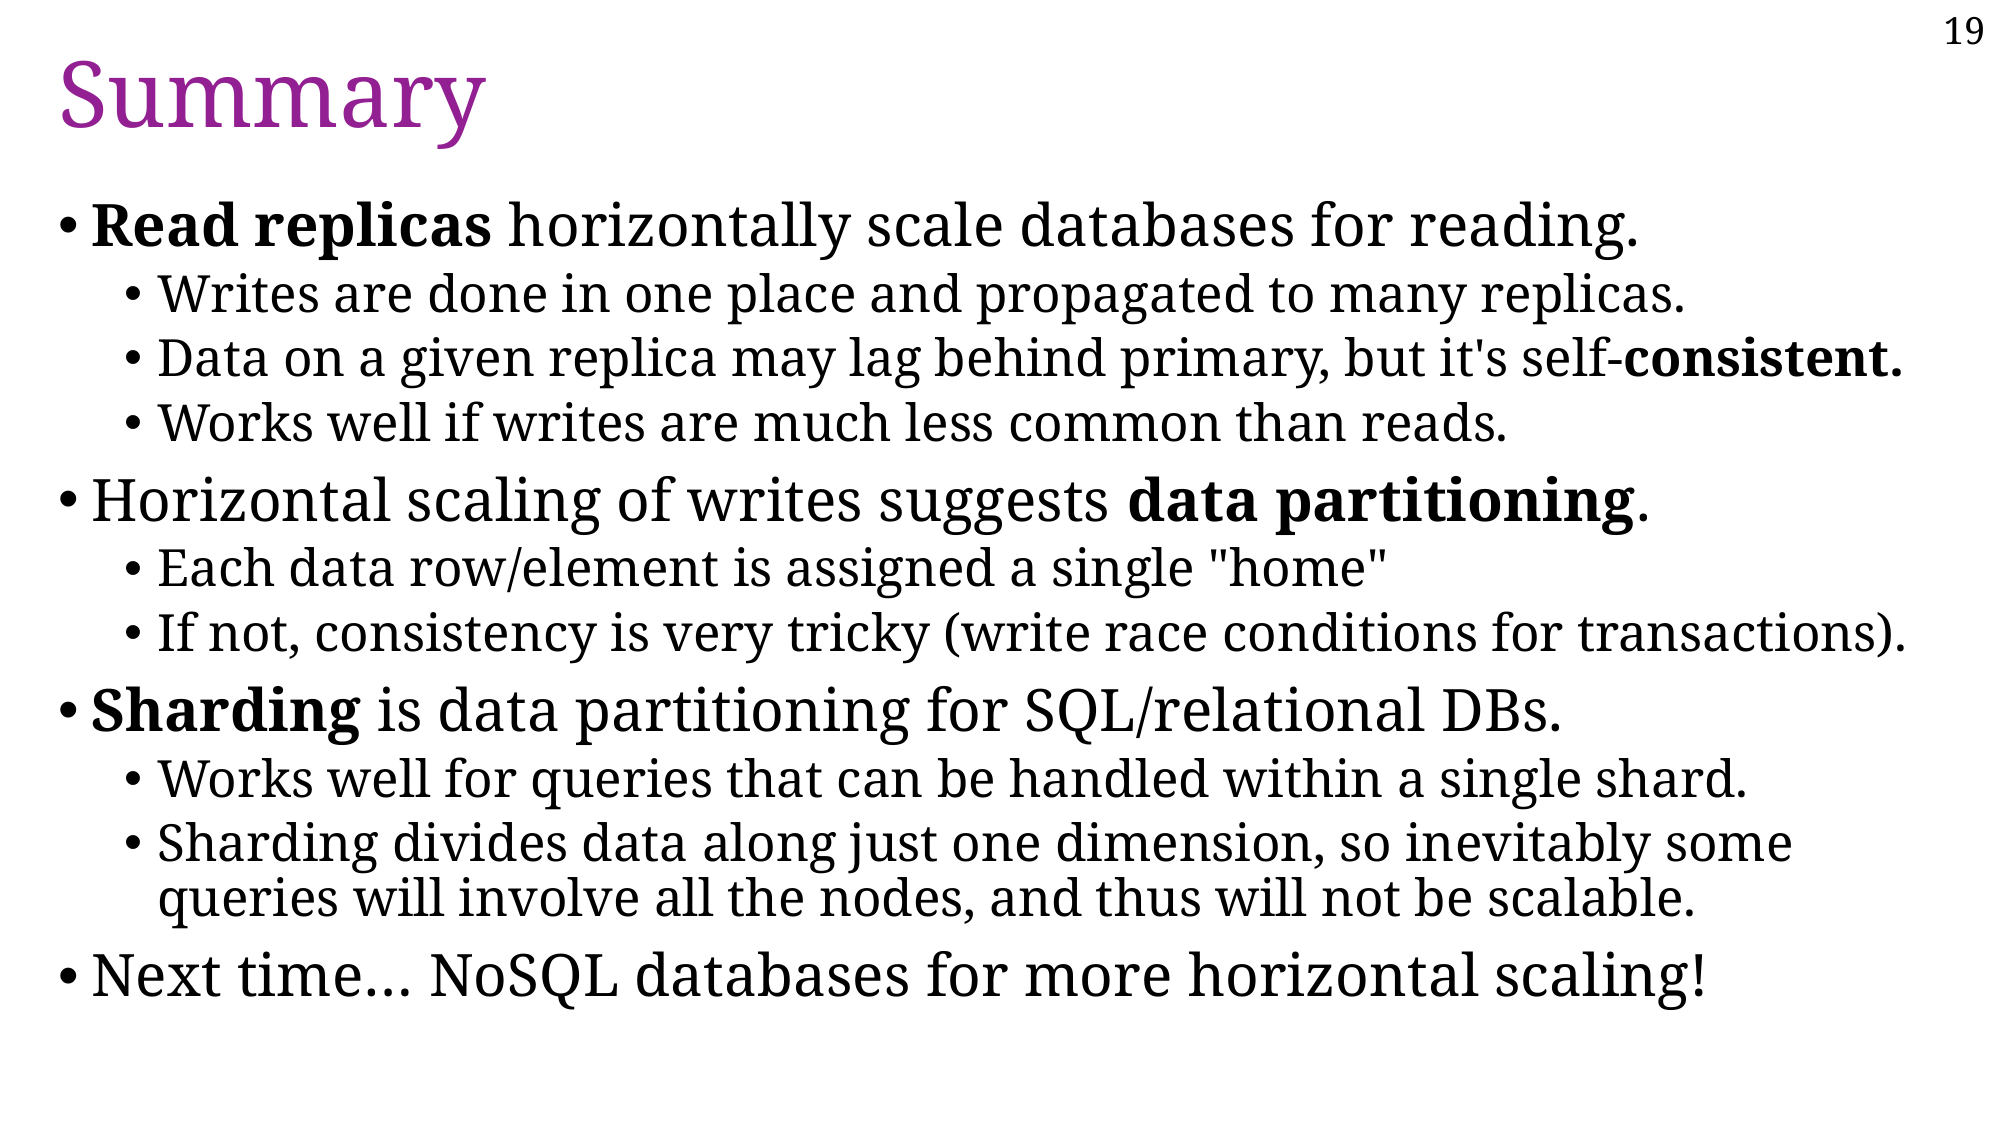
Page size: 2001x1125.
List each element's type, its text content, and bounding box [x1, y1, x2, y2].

title Summary [43, 25, 1953, 171]
list Read replicas horizontally scale databases for reading. Writes are done in one place and propagated to many replicas. Data on a given replica may lag behind primary, but it's self-consistent. Works well if writes are much less common than reads. Horizontal scaling of writes suggests data partitioning. Each data row/element is assigned a single "home" If not, consistency is very tricky (write race conditions for transactions). Sharding is data partitioning for SQL/relational DBs. Works well for queries that can be handled within a single shard. Sharding divides data along just one dimension, so inevitably some queries will involve all the nodes, and thus will not be scalable. Next time… NoSQL databases for more horizontal scaling! [43, 188, 1953, 1106]
